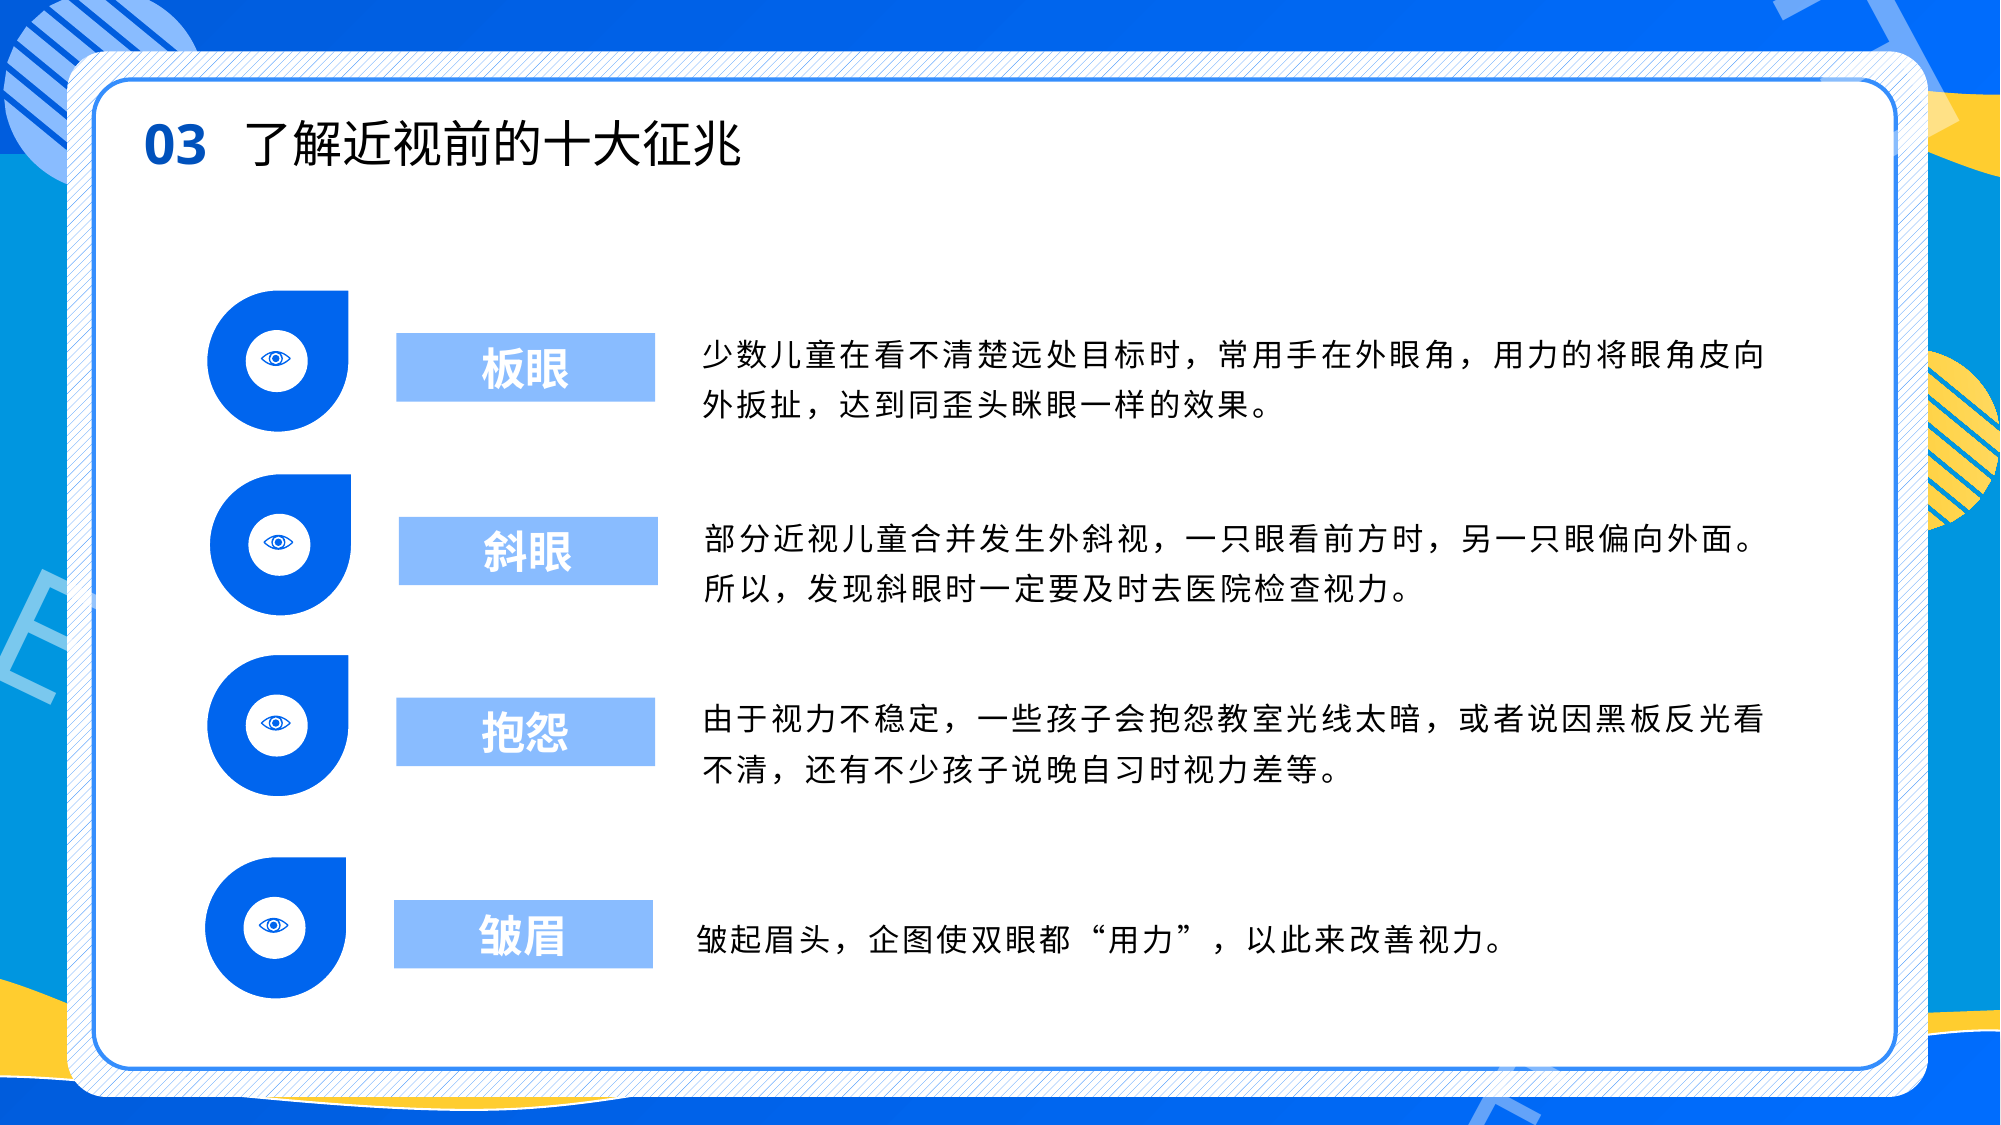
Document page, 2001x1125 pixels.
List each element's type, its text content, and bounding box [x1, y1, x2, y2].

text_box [203, 651, 352, 800]
text_box 皱眉 [394, 900, 653, 969]
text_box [206, 470, 355, 619]
text_box 抱怨 [396, 697, 656, 767]
text_box 由于视力不稳定，一些孩子会抱怨教室光线太暗，或者说因黑板反光看不清，还有不少孩子说晚自习时视力差等。 [687, 679, 1789, 796]
text_box 少数儿童在看不清楚远处目标时，常用手在外眼角，用力的将眼角皮向外扳扯，达到同歪头眯眼一样的效果。 [687, 314, 1789, 431]
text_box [203, 287, 352, 435]
text_box 斜眼 [398, 516, 658, 586]
text_box 板眼 [396, 333, 656, 402]
text_box 皱起眉头，企图使双眼都“用力”，以此来改善视力。 [681, 900, 1783, 966]
text_box 部分近视儿童合并发生外斜视，一只眼看前方时，另一只眼偏向外面。所以，发现斜眼时一定要及时去医院检查视力。 [689, 498, 1792, 615]
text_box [125, 101, 800, 185]
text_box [201, 853, 350, 1002]
